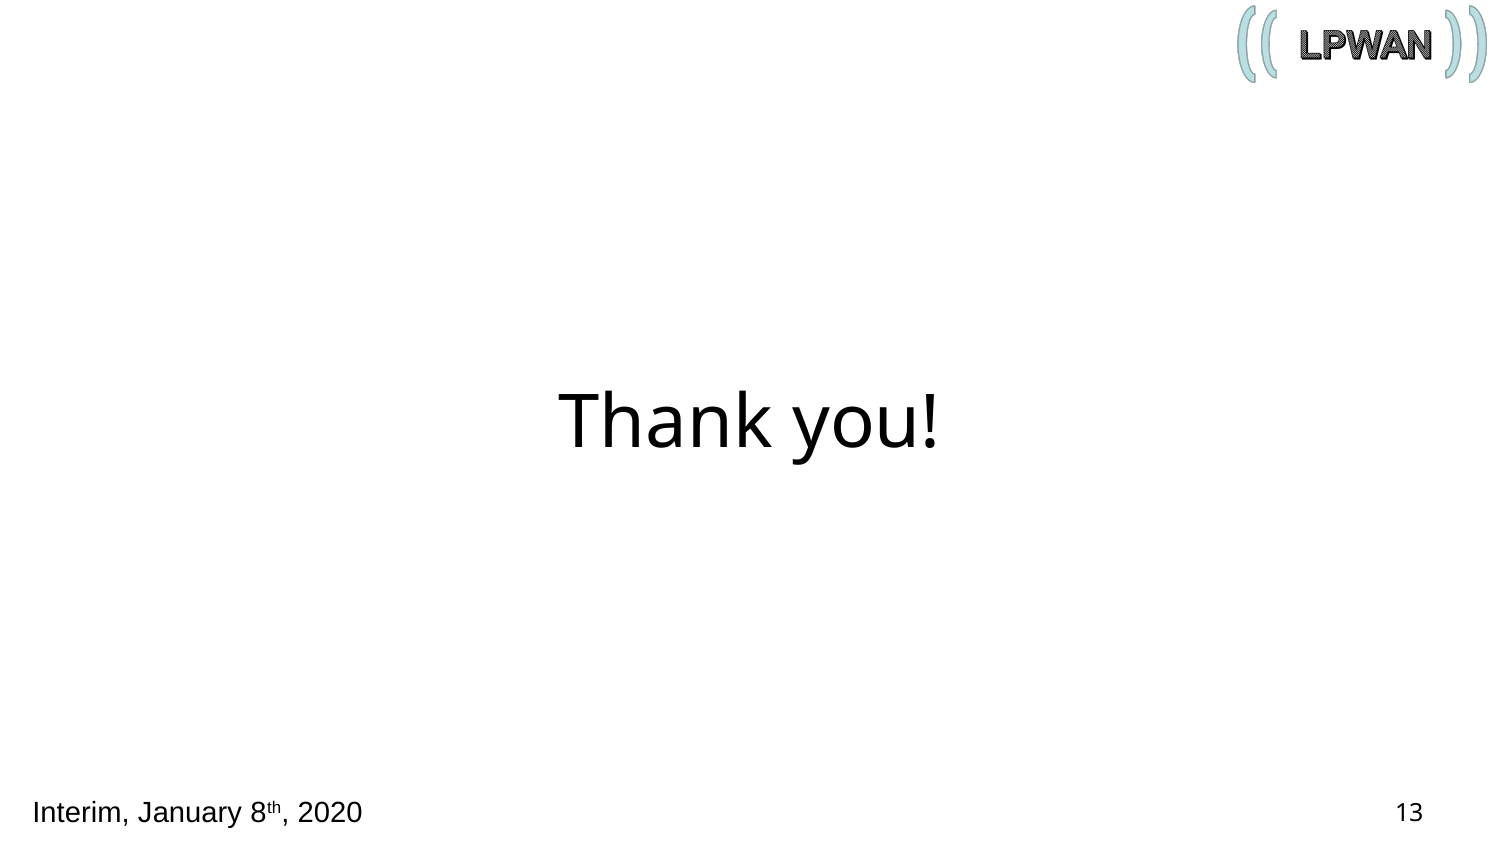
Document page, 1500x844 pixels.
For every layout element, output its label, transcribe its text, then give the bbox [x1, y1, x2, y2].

title Thank you! [75, 365, 1425, 470]
slide_number 13 [1358, 791, 1439, 837]
picture [1237, 5, 1487, 83]
